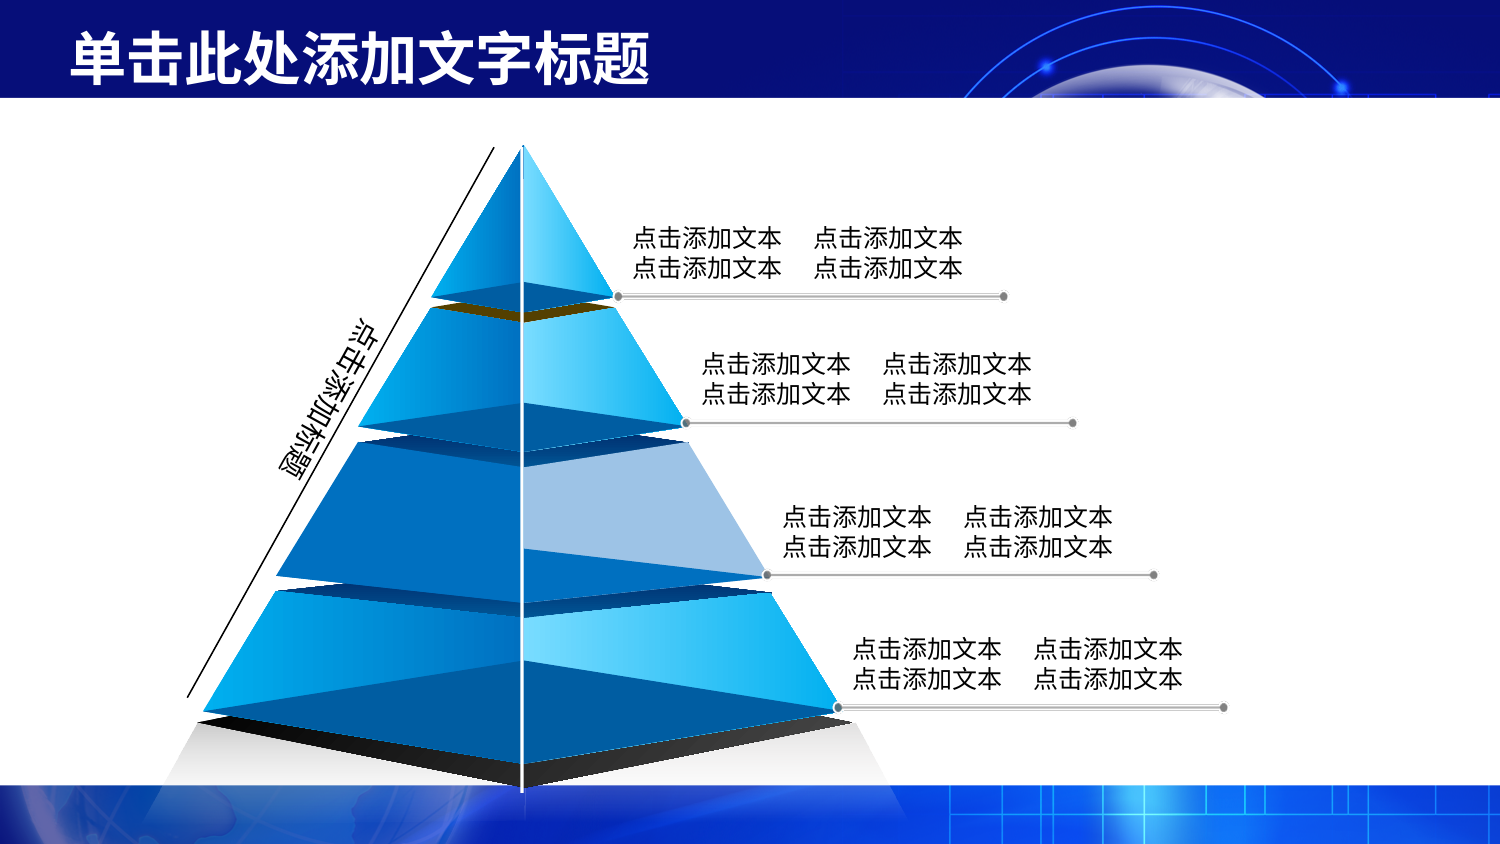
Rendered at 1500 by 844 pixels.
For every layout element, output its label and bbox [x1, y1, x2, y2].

picture [830, 703, 1231, 716]
text_box [654, 341, 1079, 418]
picture [759, 566, 1161, 583]
picture [610, 292, 1011, 305]
text_box [62, 273, 619, 572]
text_box [586, 215, 1011, 292]
text_box [736, 493, 1160, 570]
picture [0, 786, 1500, 844]
picture [678, 414, 1080, 431]
text_box [140, 305, 908, 825]
text_box [806, 626, 1231, 703]
text_box [140, 144, 908, 273]
picture [0, 0, 1500, 97]
